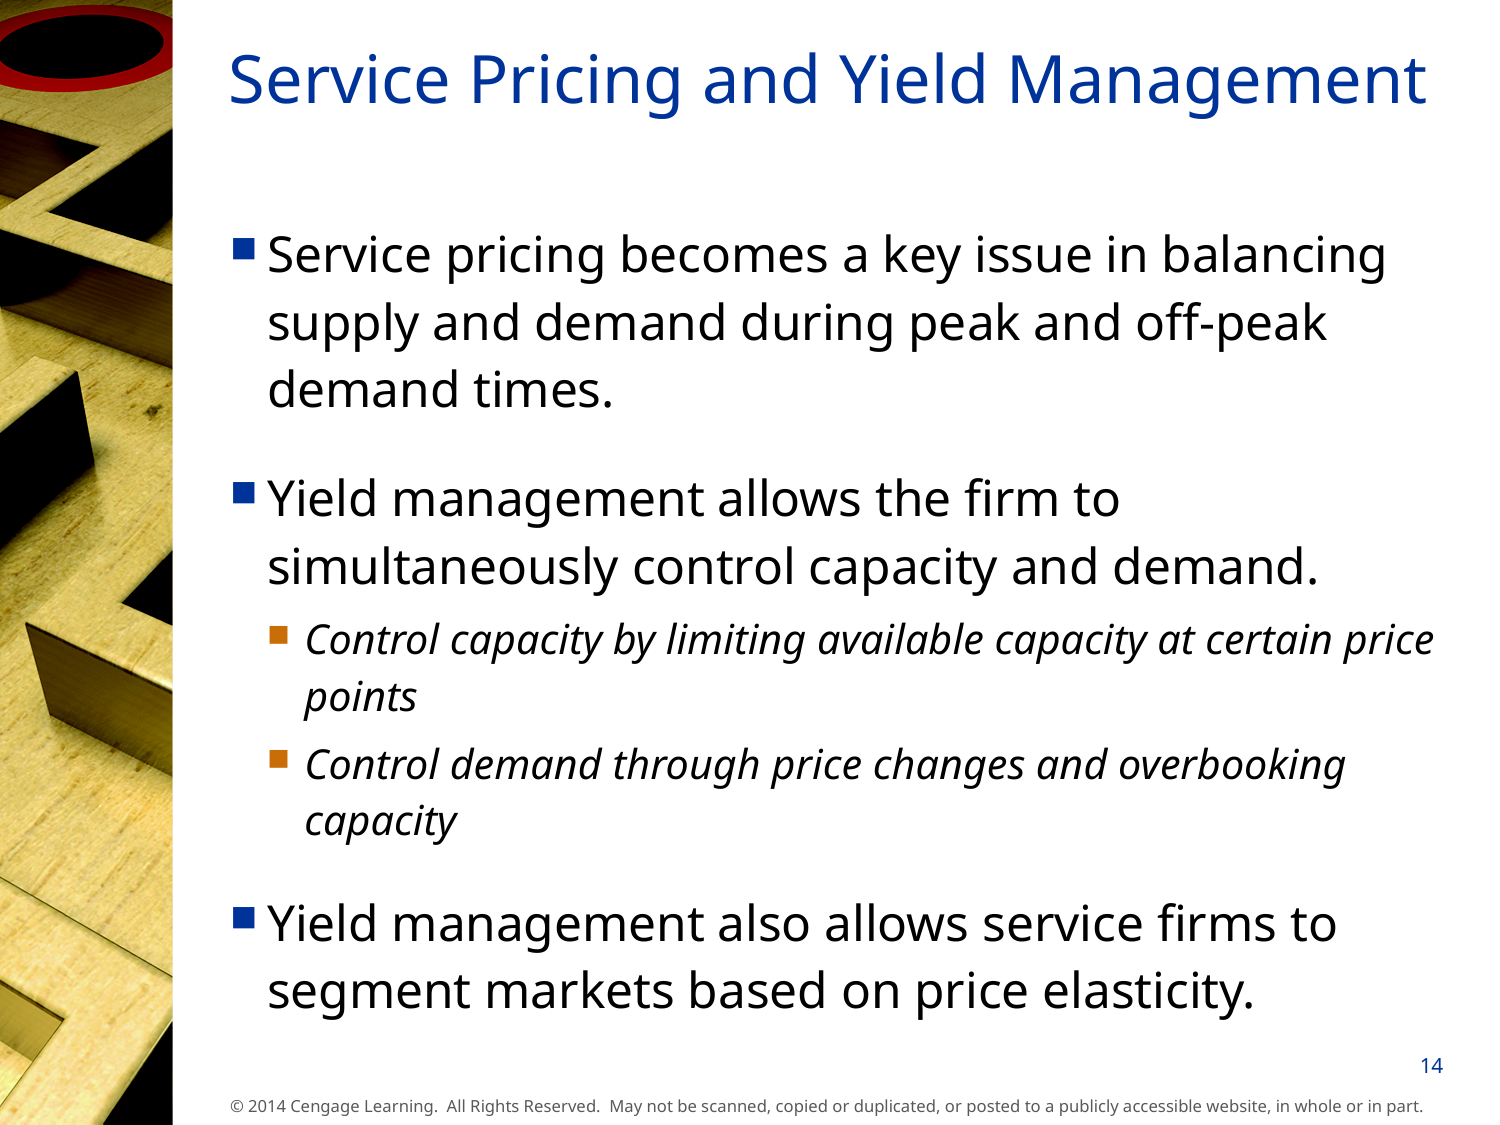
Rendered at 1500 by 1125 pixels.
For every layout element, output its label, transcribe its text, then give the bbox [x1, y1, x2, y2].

title Service Pricing and Yield Management [213, 29, 1454, 213]
picture [0, 0, 173, 1125]
list Service pricing becomes a key issue in balancing supply and demand during peak and off-peak demand times. Yield management allows the firm to simultaneously control capacity and demand. Control capacity by limiting available capacity at certain price points Control demand through price changes and overbooking capacity Yield management also allows service firms to segment markets based on price elasticity. [215, 212, 1478, 1037]
slide_number 14 [1386, 1037, 1478, 1097]
